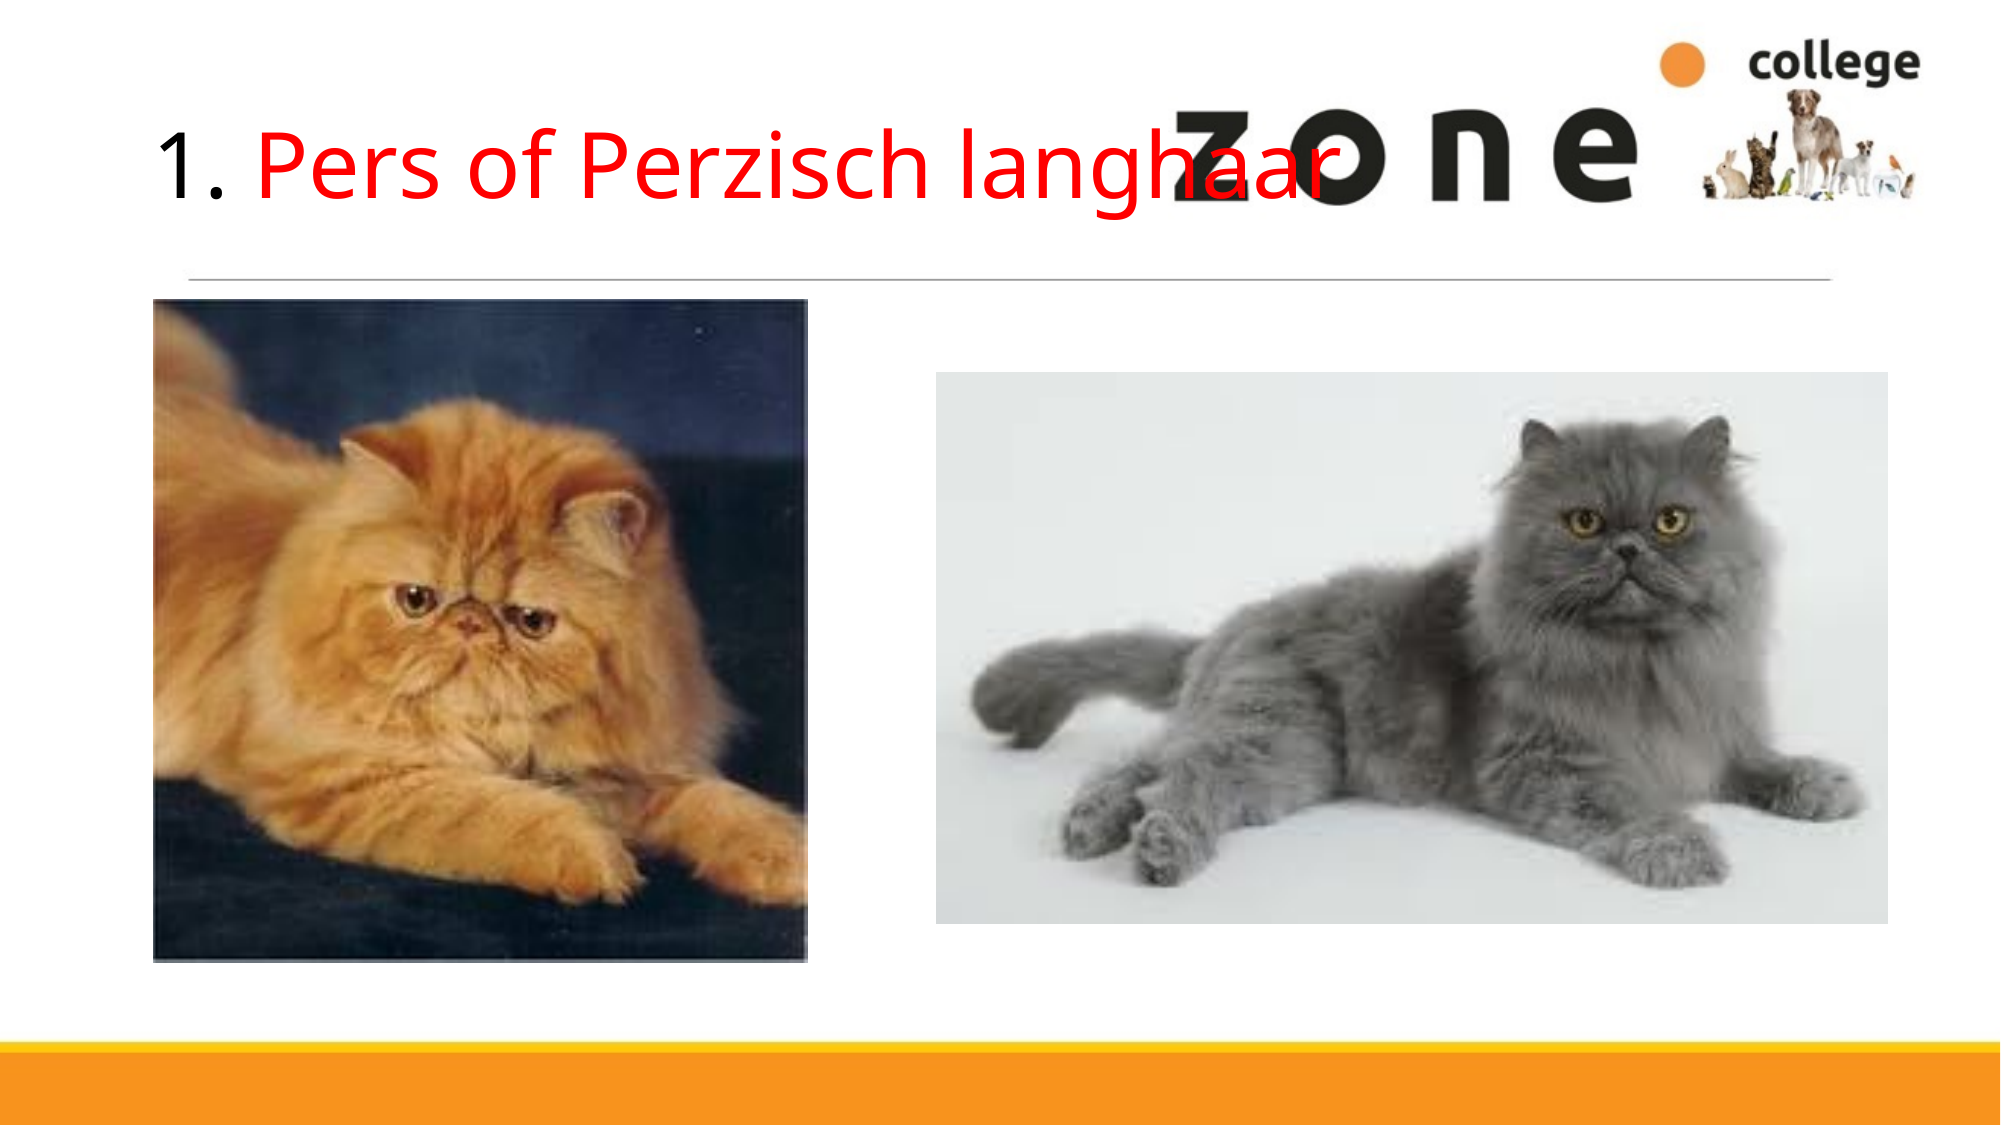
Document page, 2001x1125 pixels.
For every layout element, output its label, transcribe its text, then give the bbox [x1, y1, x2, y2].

title 1. Pers of Perzisch langhaar [137, 59, 1863, 278]
picture [0, 0, 2001, 1125]
list [137, 299, 1863, 1014]
